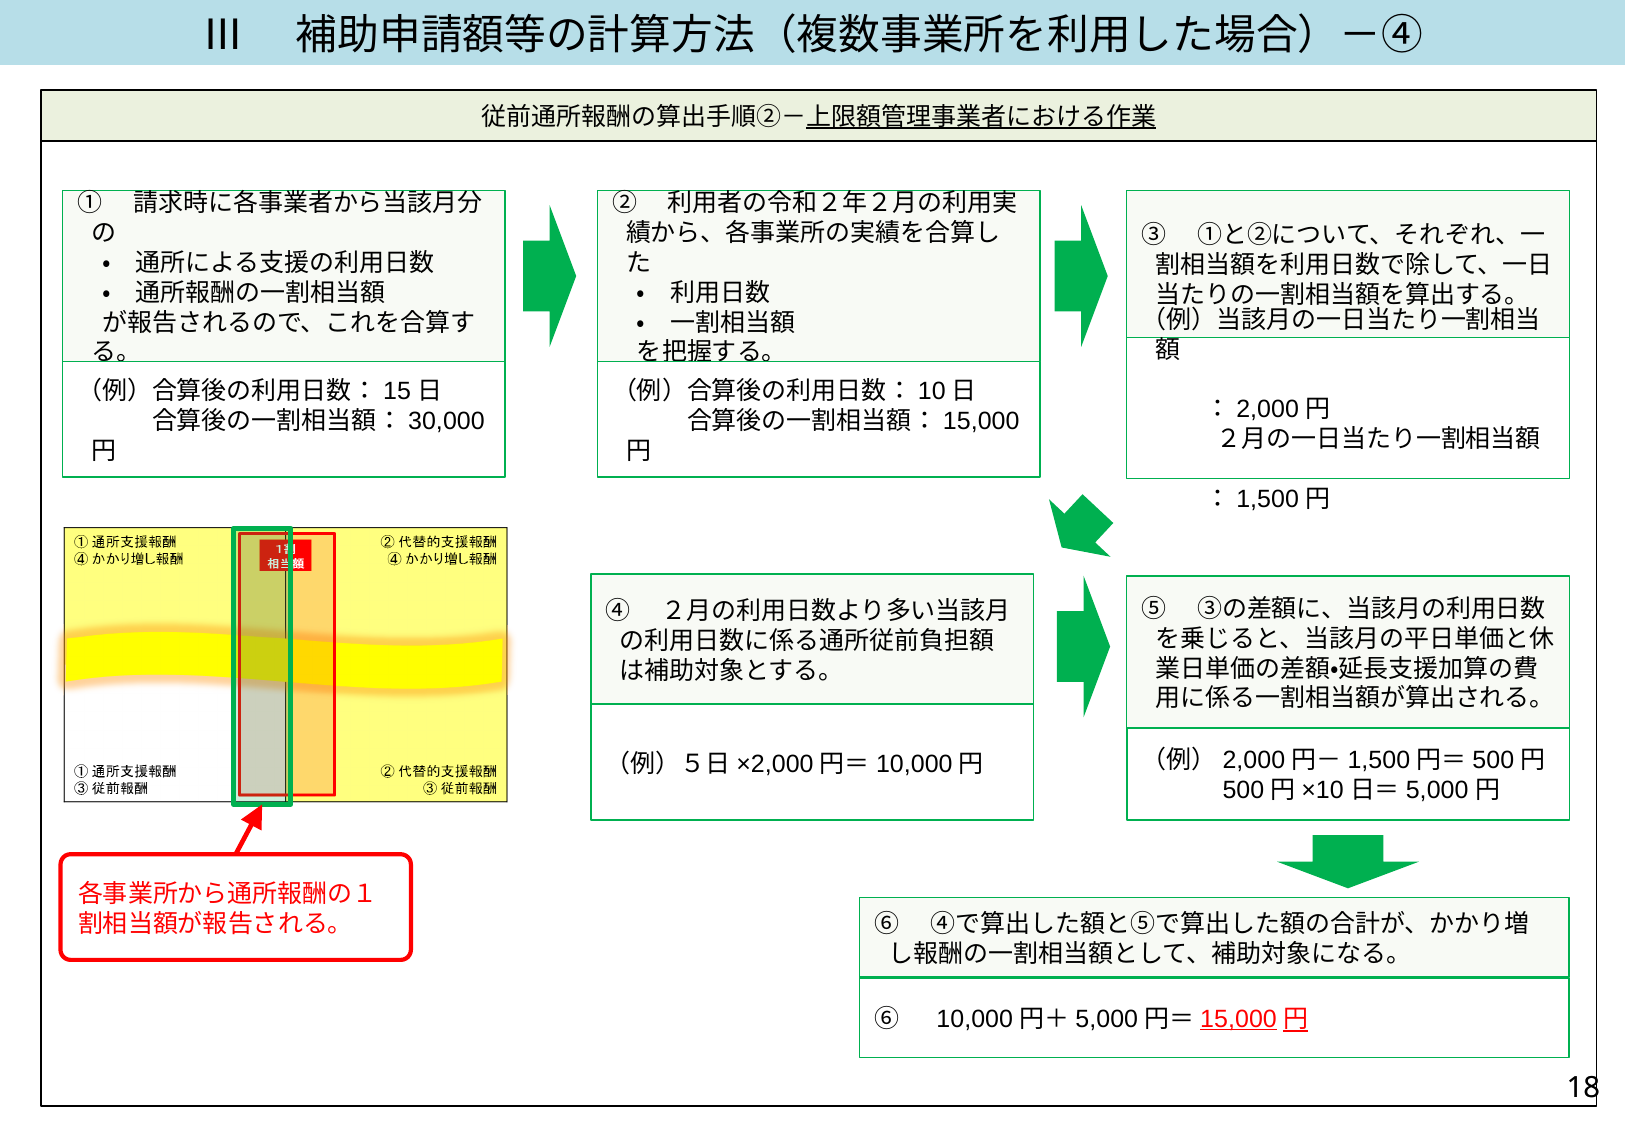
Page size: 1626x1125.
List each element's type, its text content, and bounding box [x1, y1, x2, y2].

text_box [235, 804, 263, 855]
text_box ④ ２月の利用日数より多い当該月の利用日数に係る通所従前負担額は補助対象とする。 [589, 572, 1036, 702]
text_box 各事業所から通所報酬の１割相当額が報告される。 [58, 852, 414, 962]
text_box （例）2,000円－1,500円＝500円 500円×10日＝5,000円 [1125, 726, 1572, 822]
text_box 17 [1235, 1058, 1616, 1119]
text_box [1275, 833, 1421, 891]
text_box ⑥ ④で算出した額と⑤で算出した額の合計が、かかり増し報酬の一割相当額として、補助対象になる。 [858, 895, 1571, 976]
text_box 従前通所報酬の算出手順②－上限額管理事業者における作業 [39, 88, 1599, 143]
text_box Ⅲ 補助申請額等の計算方法（複数事業所を利用した場合）－④ [0, 0, 1625, 67]
text_box [1054, 573, 1113, 720]
text_box [1052, 203, 1110, 349]
text_box [520, 203, 579, 349]
text_box ⑥ 10,000円＋5,000円＝15,000円 [858, 976, 1571, 1060]
text_box ② 利用者の令和２年２月の利用実績から、各事業所の実績を合算した ・ 利用日数 ・ 一割相当額 を把握する。 [595, 188, 1042, 359]
text_box ① 請求時に各事業者から当該月分の ・ 通所による支援の利用日数 ・ 通所報酬の一割相当額 が報告されるので、これを合算する。 [60, 188, 507, 359]
picture [47, 526, 521, 804]
text_box （例）合算後の利用日数：10日 合算後の一割相当額：15,000円 [595, 359, 1042, 479]
text_box ③ ①と②について、それぞれ、一割相当額を利用日数で除して、一日当たりの一割相当額を算出する。 [1124, 188, 1571, 335]
text_box （例）５日×2,000円＝10,000円 [589, 702, 1036, 822]
text_box （例）当該月の一日当たり一割相当額 ：2,000円 ２月の一日当たり一割相当額 ：1,500円 [1124, 335, 1571, 481]
text_box [1046, 492, 1116, 559]
text_box [39, 143, 1599, 1108]
text_box （例）合算後の利用日数：15日 合算後の一割相当額：30,000円 [60, 359, 507, 479]
text_box ⑤ ③の差額に、当該月の利用日数を乗じると、当該月の平日単価と休業日単価の差額・延長支援加算の費用に係る一割相当額が算出される。 [1124, 574, 1571, 730]
